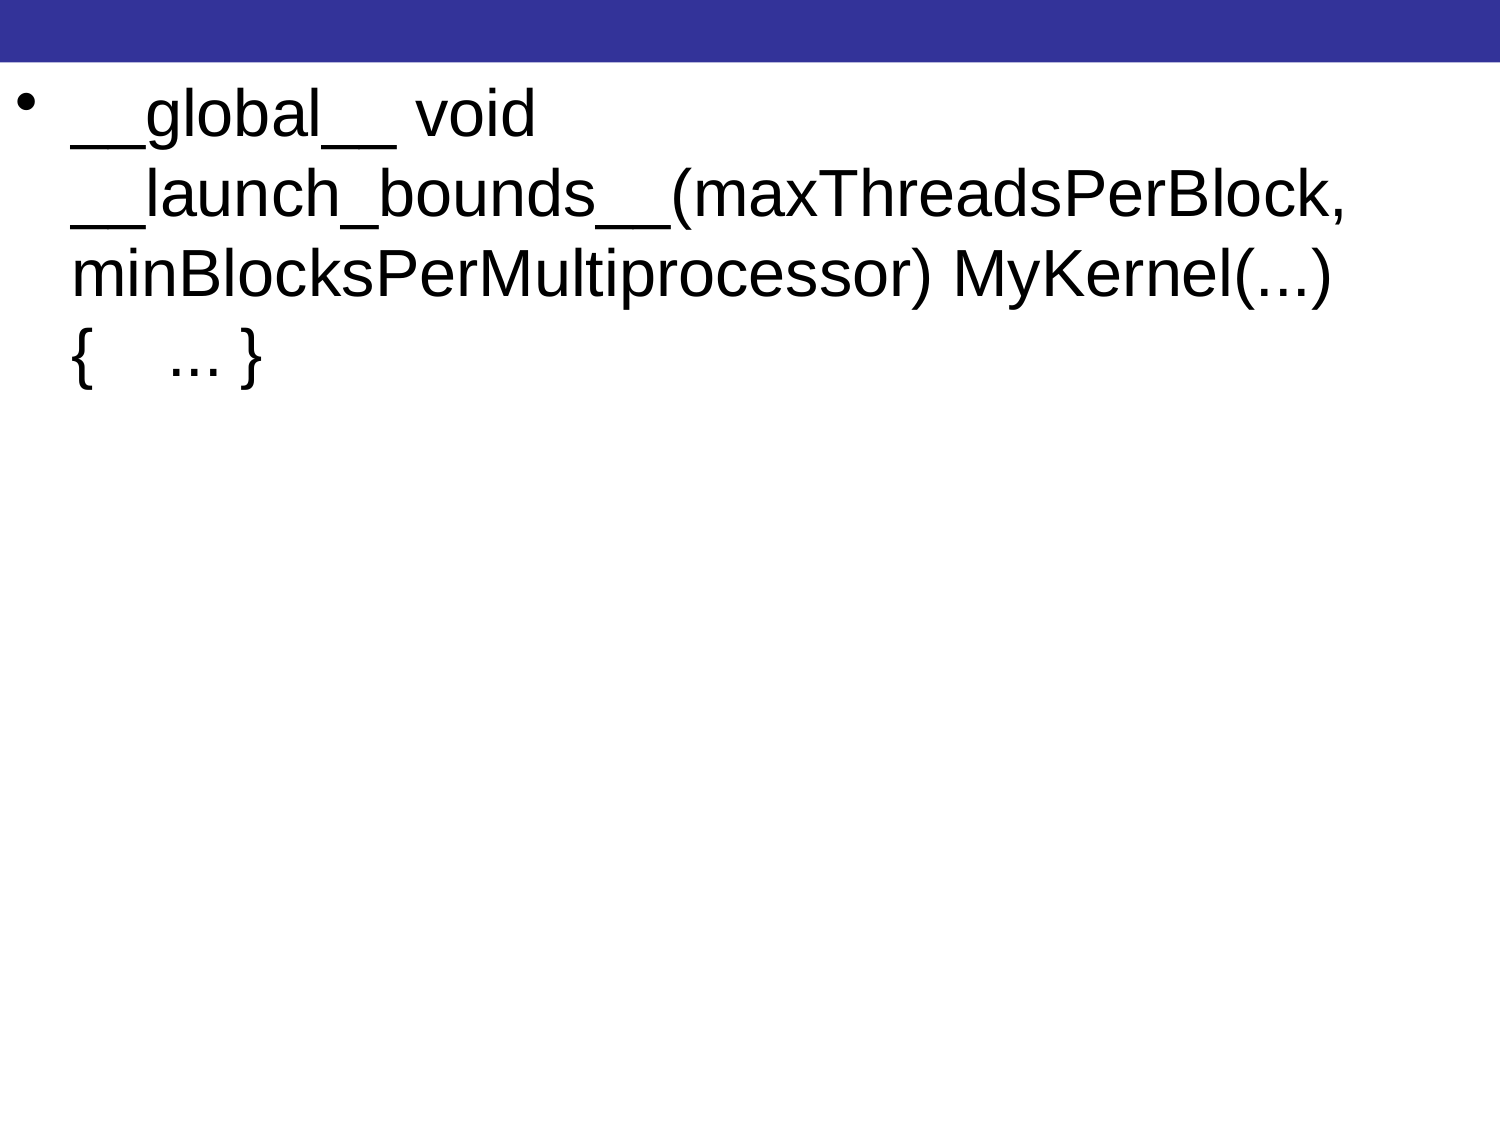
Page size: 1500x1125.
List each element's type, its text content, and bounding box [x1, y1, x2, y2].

list __global__ void __launch_bounds__(maxThreadsPerBlock, minBlocksPerMultiprocessor) MyKernel(...) { ... } [0, 62, 1500, 1125]
